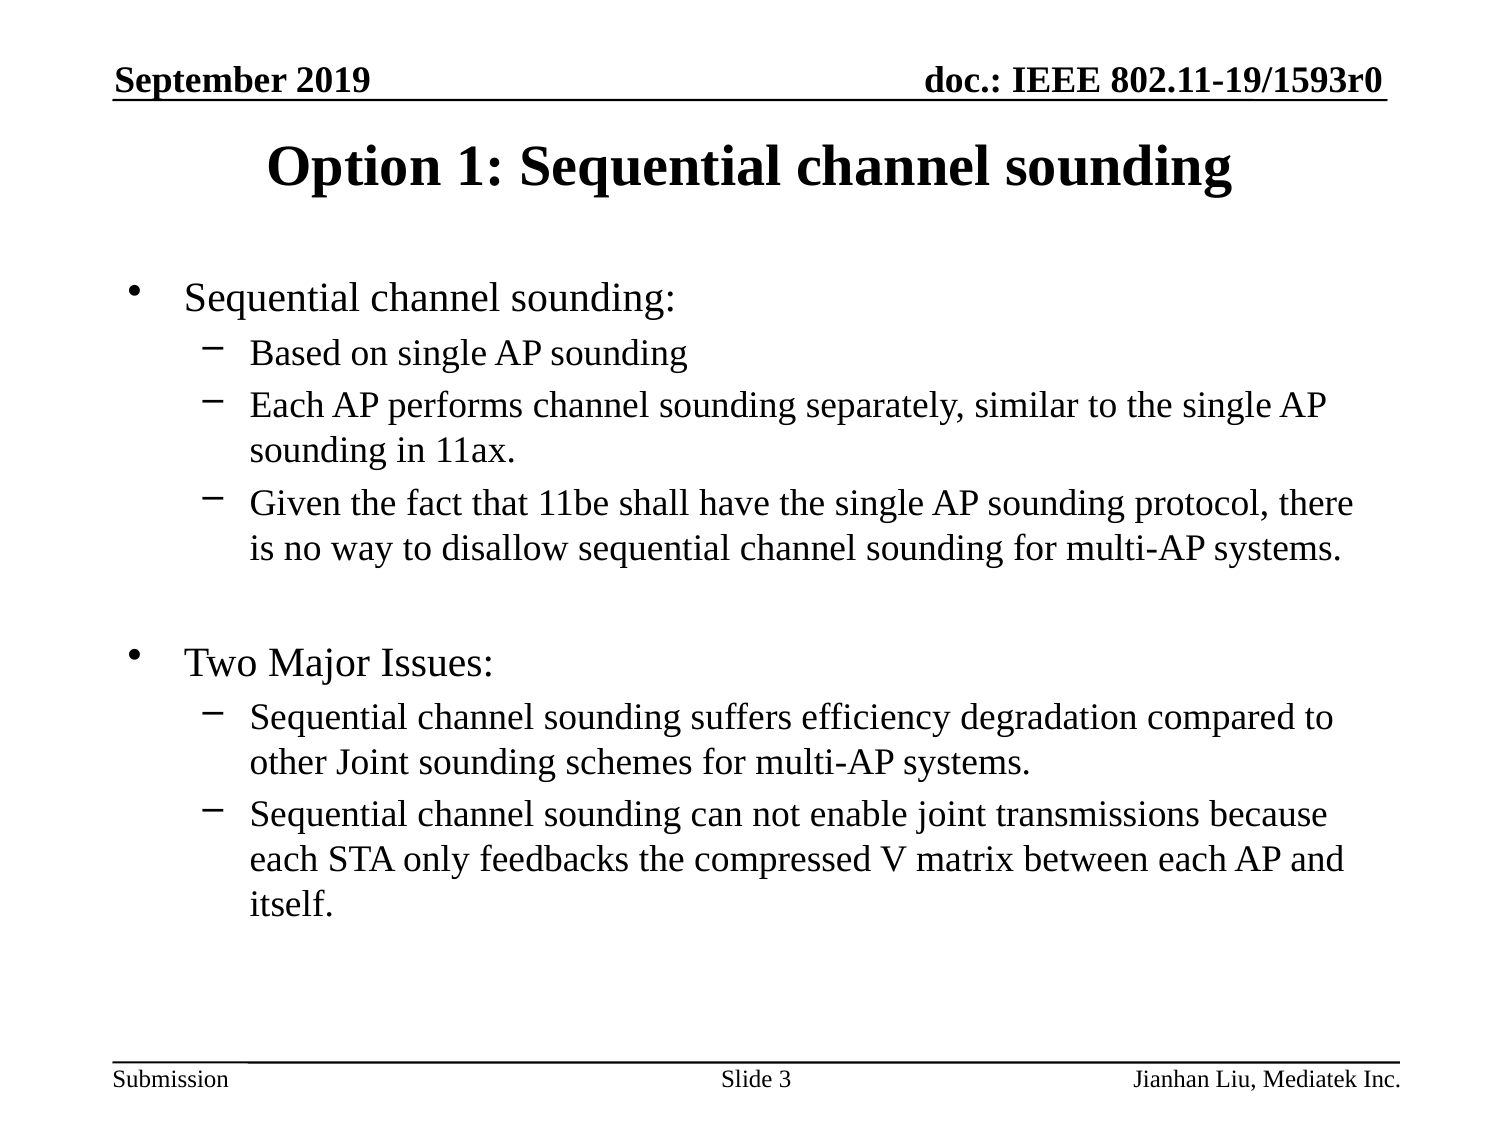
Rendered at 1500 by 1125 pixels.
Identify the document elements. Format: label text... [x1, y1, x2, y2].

title Option 1: Sequential channel sounding [112, 112, 1388, 213]
list Sequential channel sounding: Based on single AP sounding Each AP performs channel sounding separately, similar to the single AP sounding in 11ax. Given the fact that 11be shall have the single AP sounding protocol, there is no way to disallow sequential channel sounding for multi-AP systems. Two Major Issues: Sequential channel sounding suffers efficiency degradation compared to other Joint sounding schemes for multi-AP systems. Sequential channel sounding can not enable joint transmissions because each STA only feedbacks the compressed V matrix between each AP and itself. [112, 262, 1388, 1001]
slide_number Slide 3 [712, 1061, 800, 1093]
footer Jianhan Liu, Mediatek Inc. [1129, 1061, 1402, 1093]
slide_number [114, 54, 374, 101]
